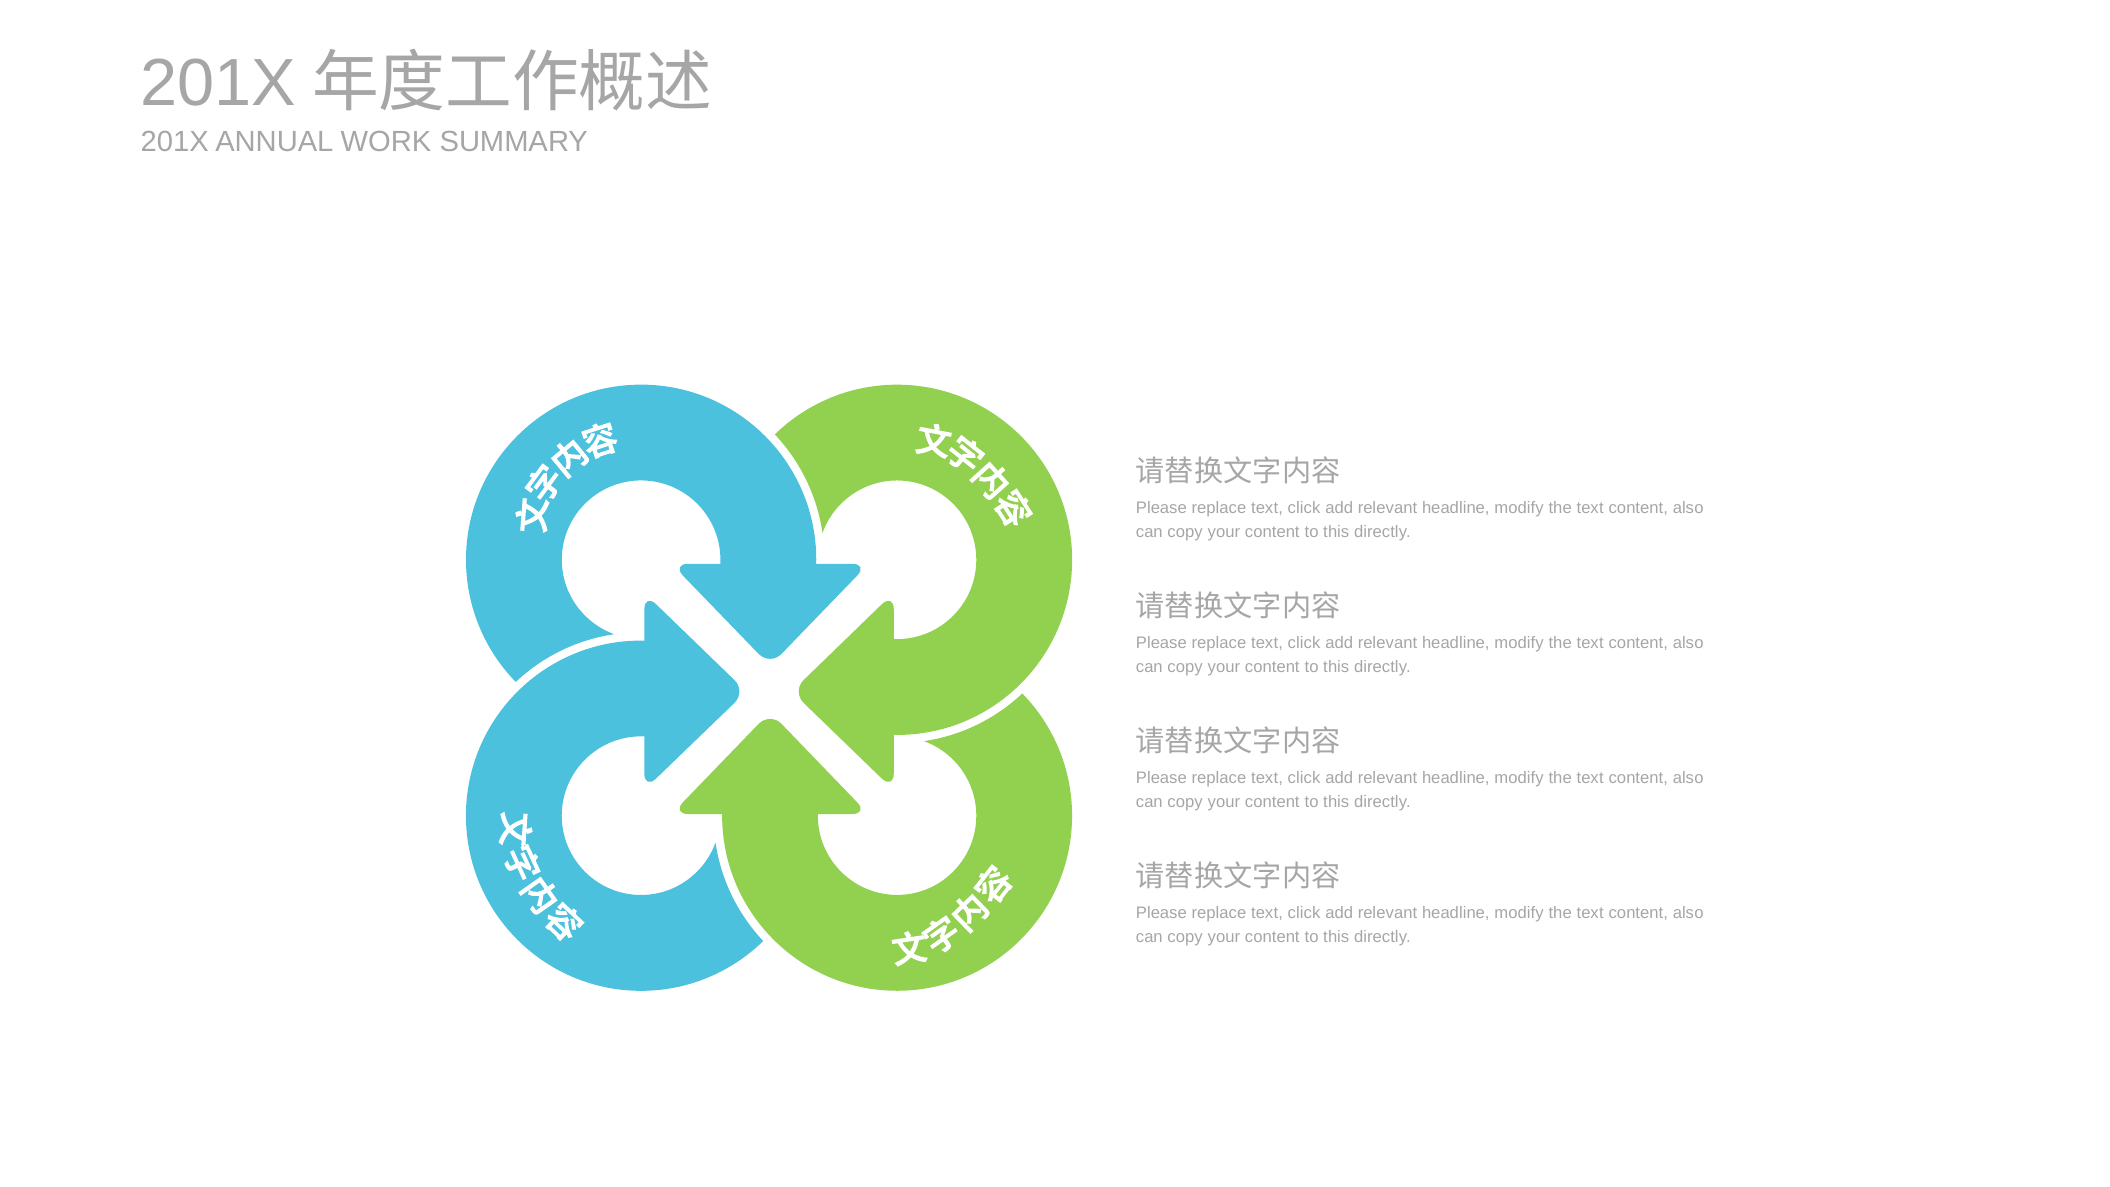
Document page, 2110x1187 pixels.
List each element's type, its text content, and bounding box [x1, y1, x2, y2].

text_box 201X年度工作概述 [140, 38, 789, 119]
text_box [1135, 850, 1728, 945]
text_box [1135, 715, 1728, 810]
text_box 201X ANNUAL WORK SUMMARY [140, 122, 602, 158]
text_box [1135, 580, 1728, 674]
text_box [465, 384, 1073, 991]
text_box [1135, 444, 1728, 539]
